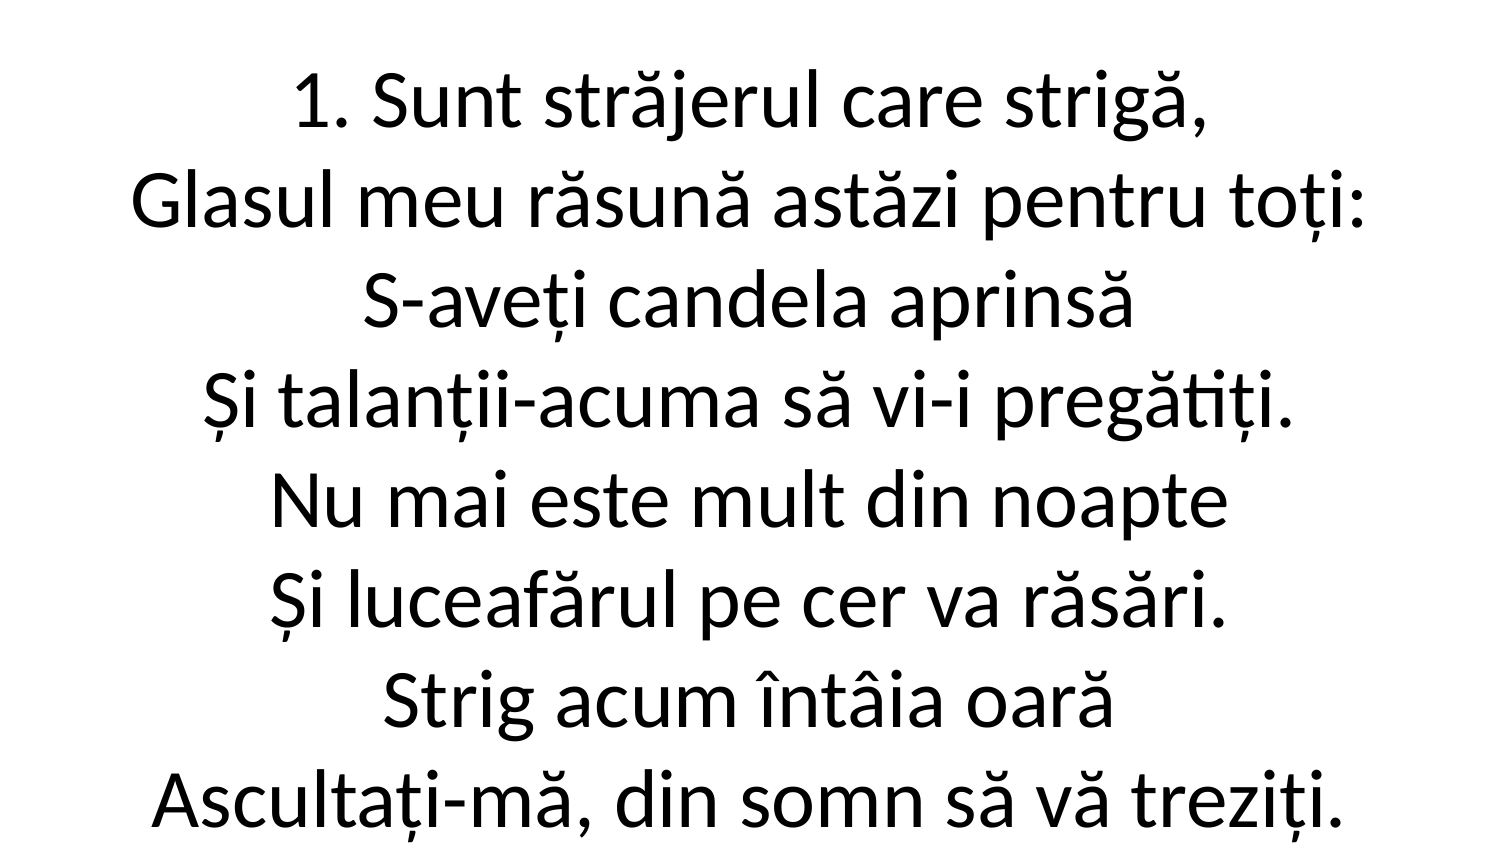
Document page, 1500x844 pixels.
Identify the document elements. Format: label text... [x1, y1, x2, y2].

text_box 1. Sunt străjerul care strigă, Glasul meu răsună astăzi pentru toți: S-aveți candela aprinsă Și talanții-acuma să vi-i pregătiți. Nu mai este mult din noapte Și luceafărul pe cer va răsări. Strig acum întâia oară Ascultați-mă, din somn să vă treziți. [115, 0, 1385, 844]
